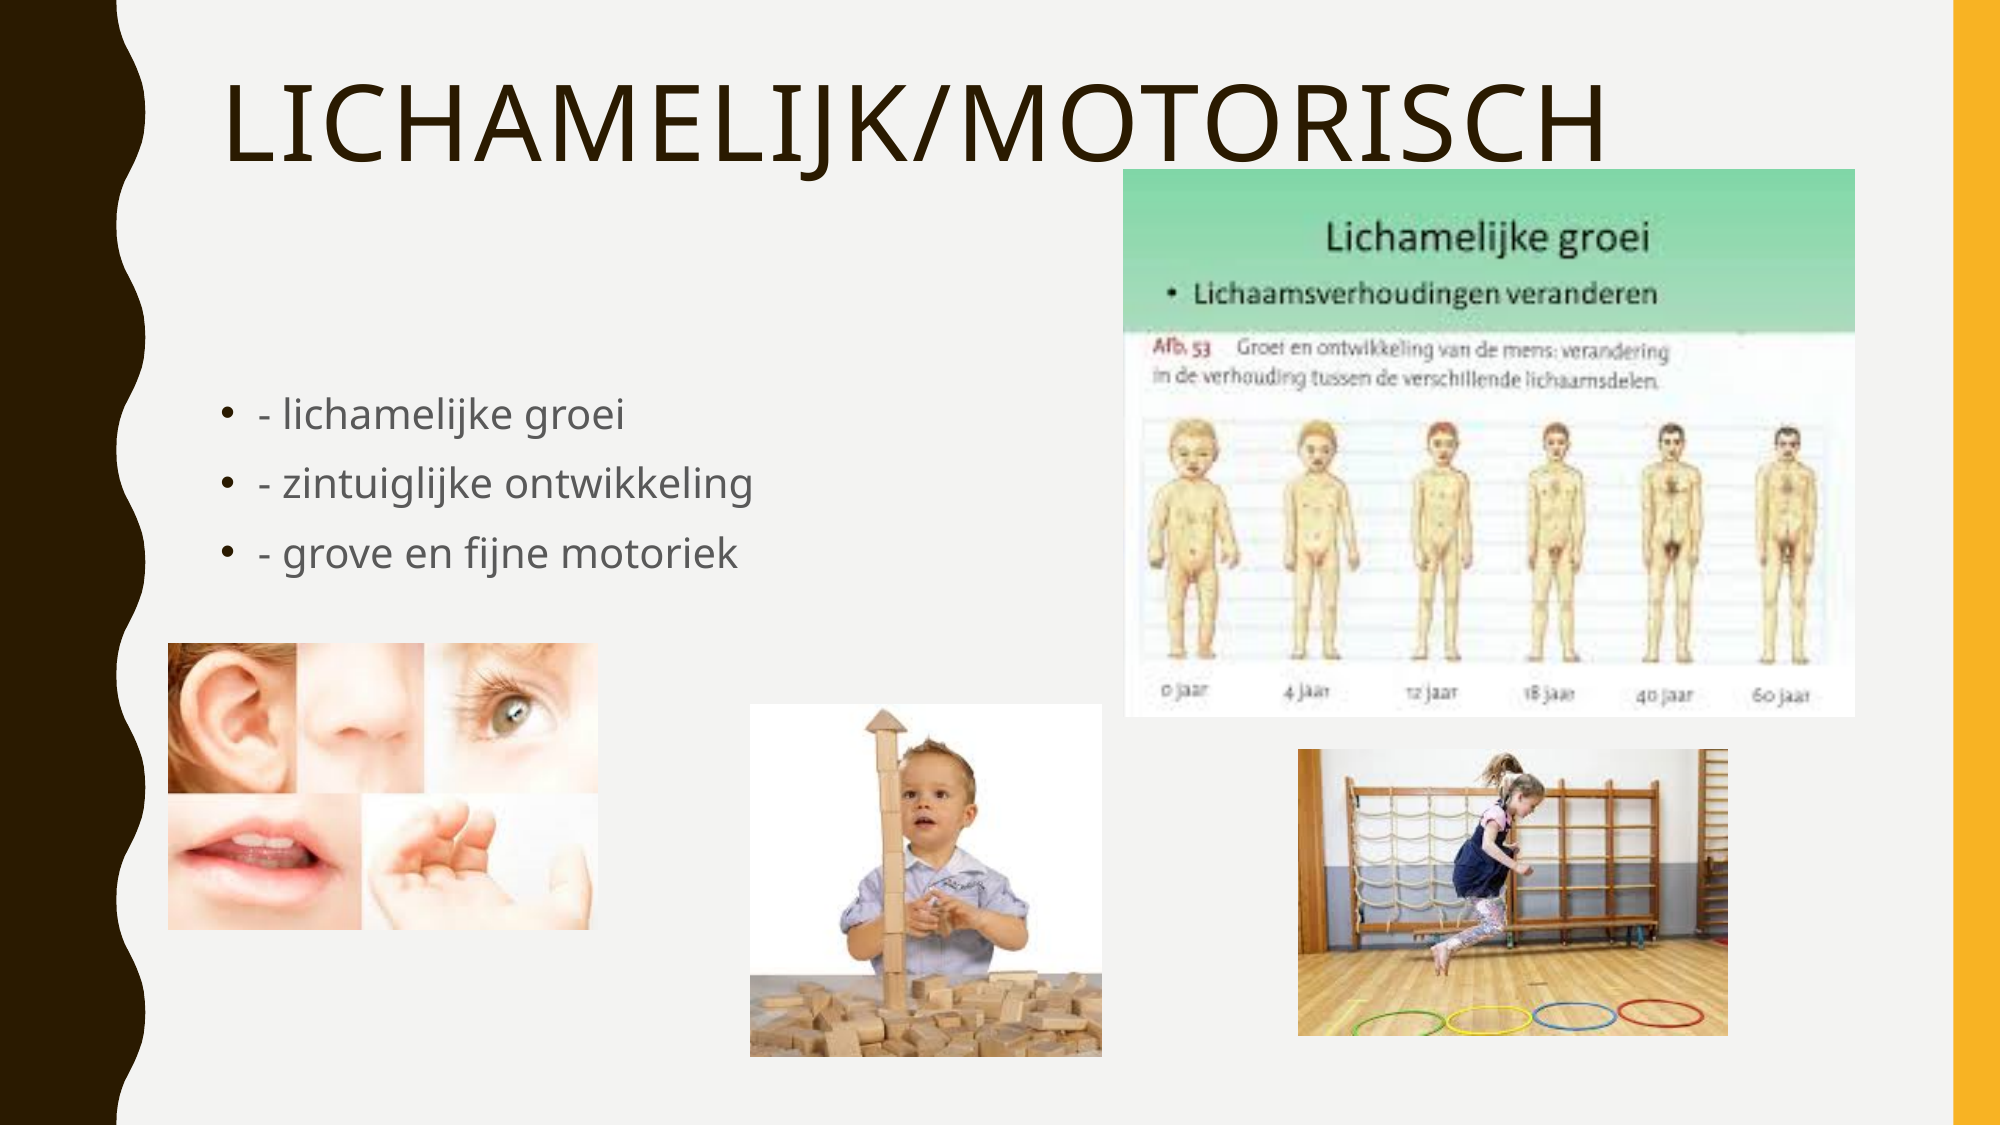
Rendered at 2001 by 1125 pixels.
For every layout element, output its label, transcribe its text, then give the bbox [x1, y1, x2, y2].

list - lichamelijke groei - zintuiglijke ontwikkeling - grove en fijne motoriek [205, 375, 1875, 965]
title Lichamelijk/motorisch [205, 62, 1875, 308]
picture [167, 643, 598, 930]
picture [750, 704, 1102, 1057]
picture [1298, 749, 1728, 1036]
picture [1123, 169, 1855, 717]
